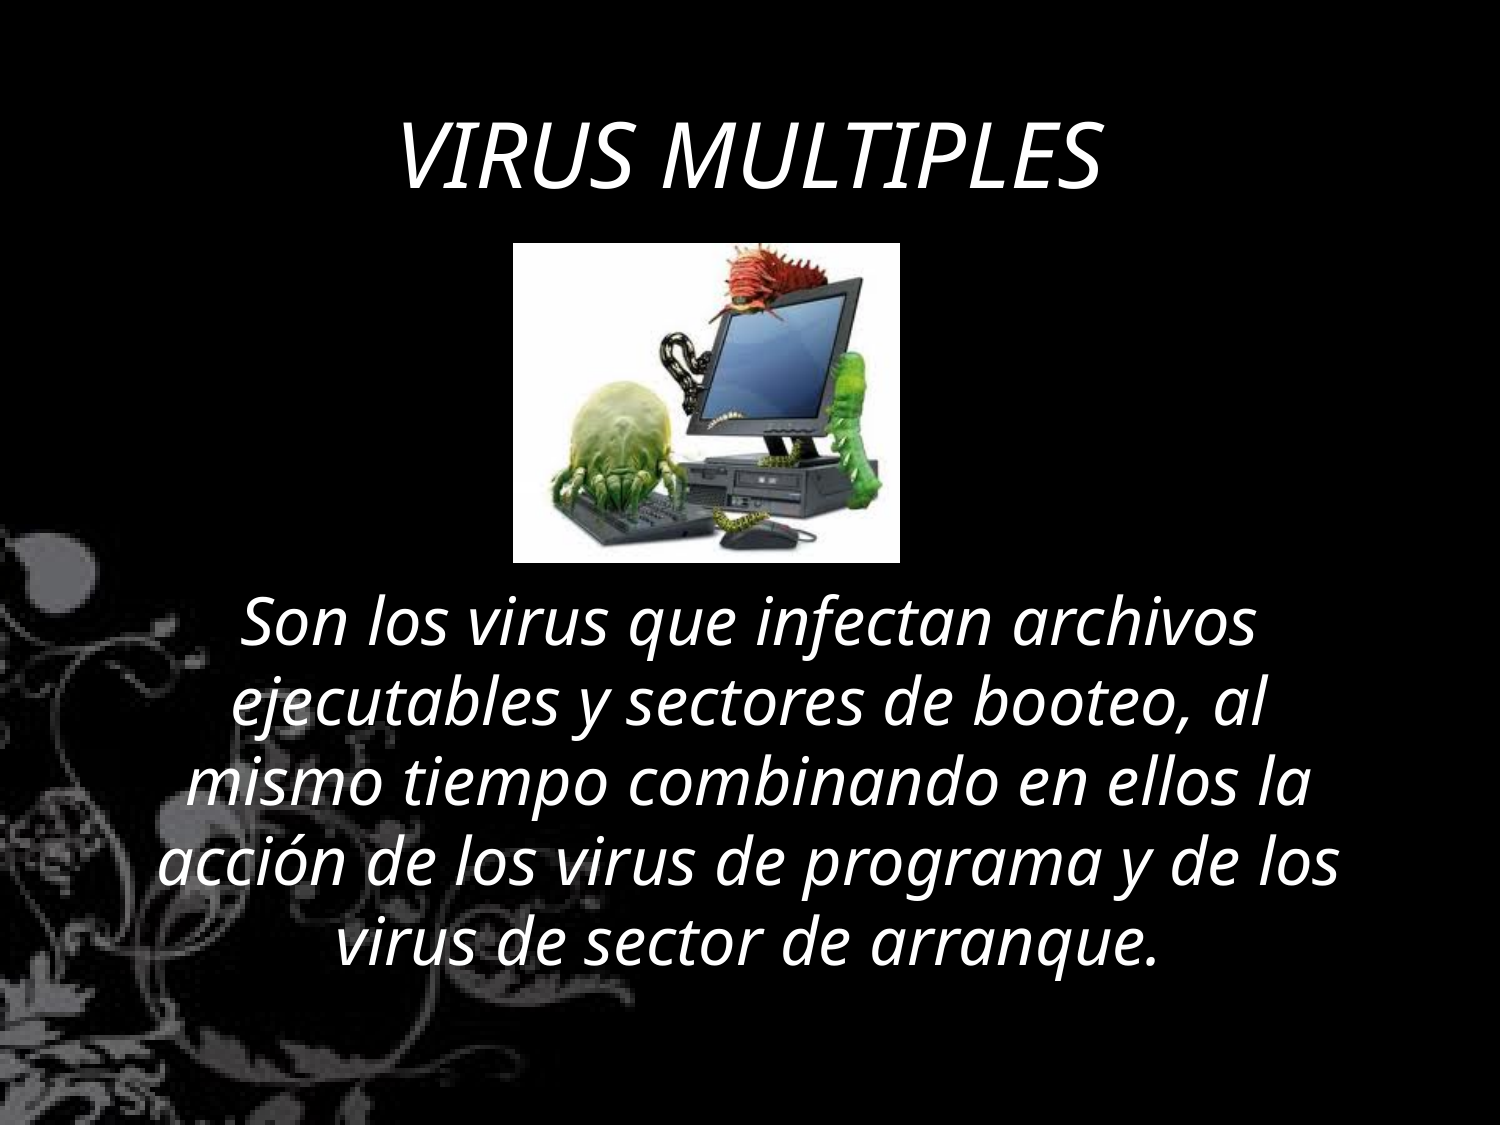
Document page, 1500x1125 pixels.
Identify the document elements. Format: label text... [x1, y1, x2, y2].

picture [0, 0, 1500, 1125]
title VIRUS MULTIPLES [112, 30, 1388, 273]
subtitle Son los virus que infectan archivos ejecutables y sectores de booteo, al mismo tiempo combinando en ellos la acción de los virus de programa y de los virus de sector de arranque. [123, 290, 1376, 1047]
